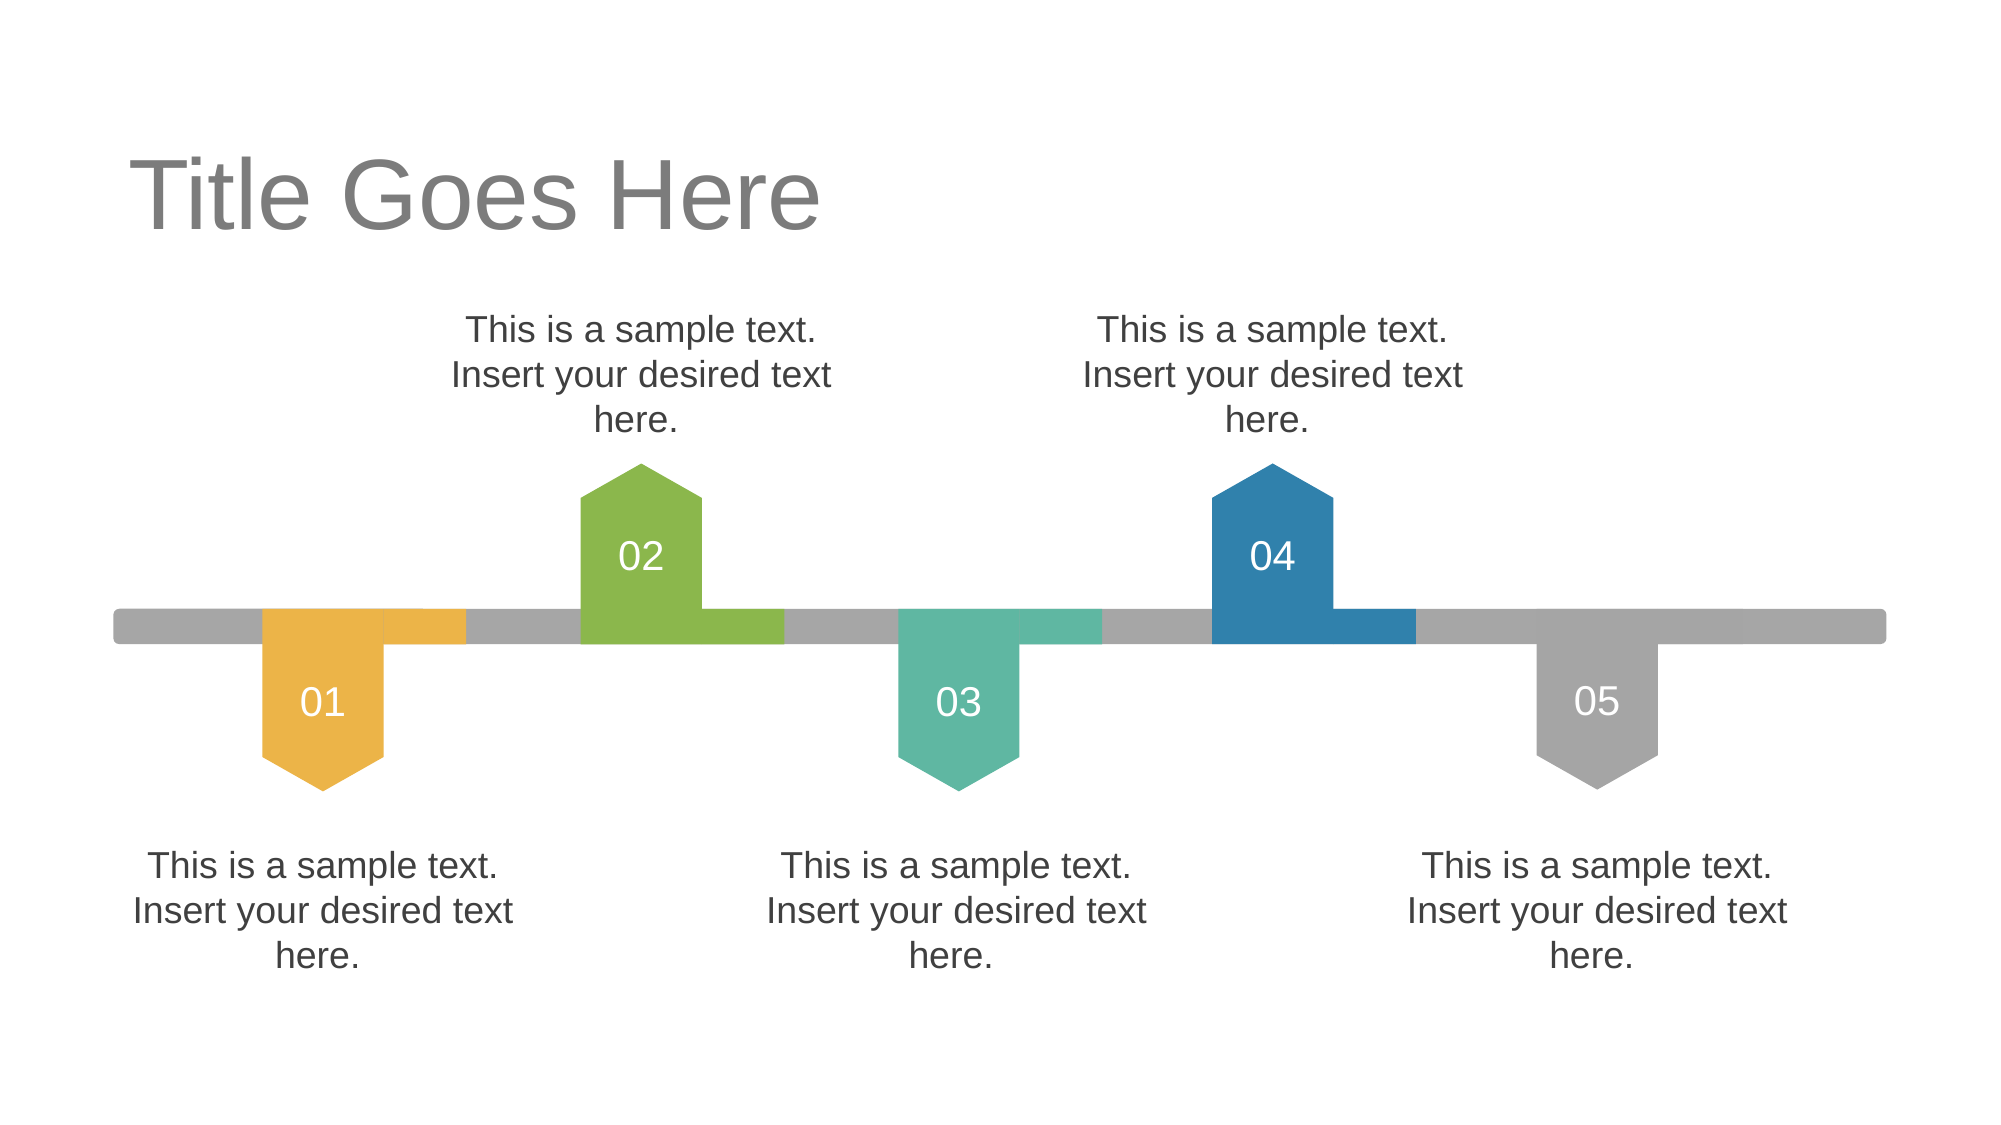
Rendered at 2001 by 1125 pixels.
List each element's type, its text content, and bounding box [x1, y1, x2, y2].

text_box This is a sample text. Insert your desired text here. [109, 834, 537, 984]
text_box This is a sample text. Insert your desired text here. [1059, 297, 1486, 448]
text_box This is a sample text. Insert your desired text here. [1384, 834, 1811, 984]
text_box Title Goes Here [112, 124, 1887, 256]
text_box This is a sample text. Insert your desired text here. [428, 297, 855, 448]
text_box This is a sample text. Insert your desired text here. [743, 834, 1170, 984]
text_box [113, 463, 1887, 792]
